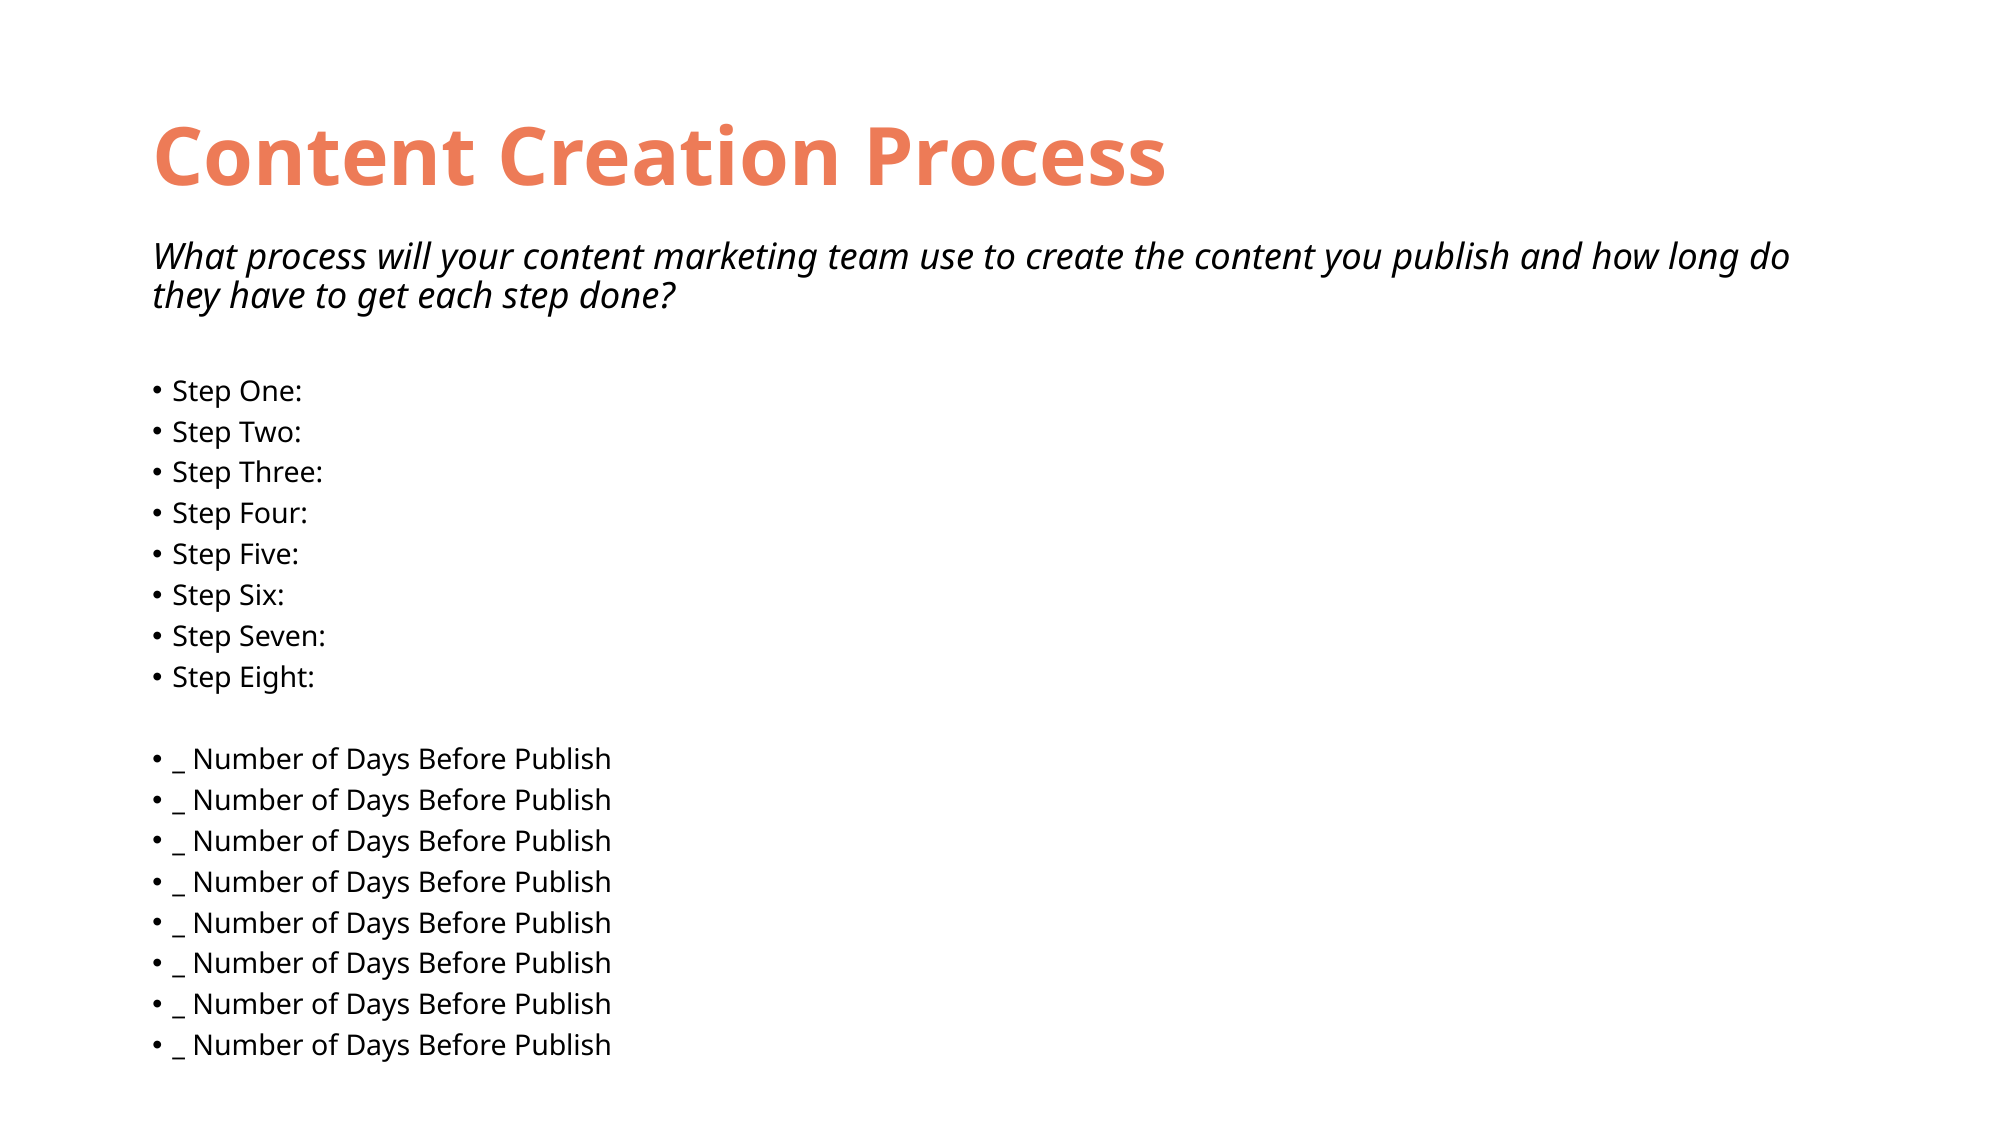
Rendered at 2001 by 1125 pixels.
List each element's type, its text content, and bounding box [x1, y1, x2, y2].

list Step One: Step Two: Step Three: Step Four: Step Five: Step Six: Step Seven: Step Eight: _ Number of Days Before Publish _ Number of Days Before Publish _ Number of Days Before Publish _ Number of Days Before Publish _ Number of Days Before Publish _ Number of Days Before Publish _ Number of Days Before Publish _ Number of Days Before Publish [137, 369, 1863, 1083]
title Content Creation Process What process will your content marketing team use to create the content you publish and how long do they have to get each step done? [137, 107, 1863, 326]
